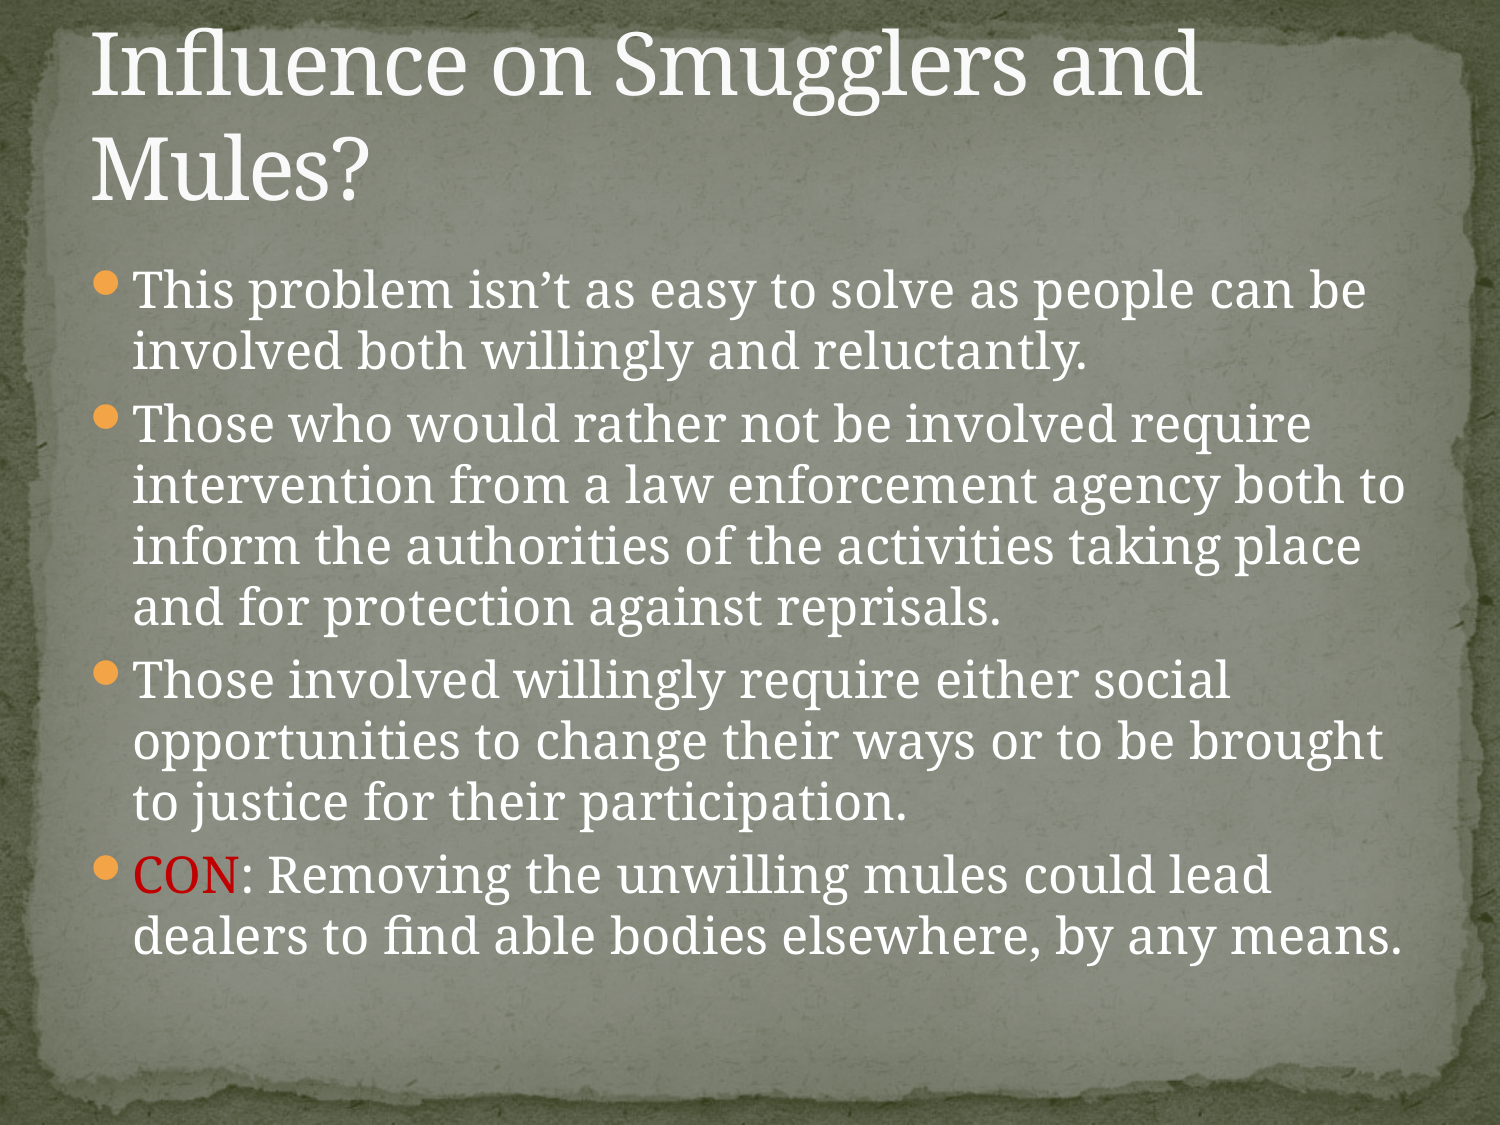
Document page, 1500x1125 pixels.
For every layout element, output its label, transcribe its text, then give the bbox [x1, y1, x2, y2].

title Influence on Smugglers and Mules? [74, 24, 1425, 225]
list This problem isn’t as easy to solve as people can be involved both willingly and reluctantly. Those who would rather not be involved require intervention from a law enforcement agency both to inform the authorities of the activities taking place and for protection against reprisals. Those involved willingly require either social opportunities to change their ways or to be brought to justice for their participation. CON: Removing the unwilling mules could lead dealers to find able bodies elsewhere, by any means. [75, 249, 1425, 1000]
